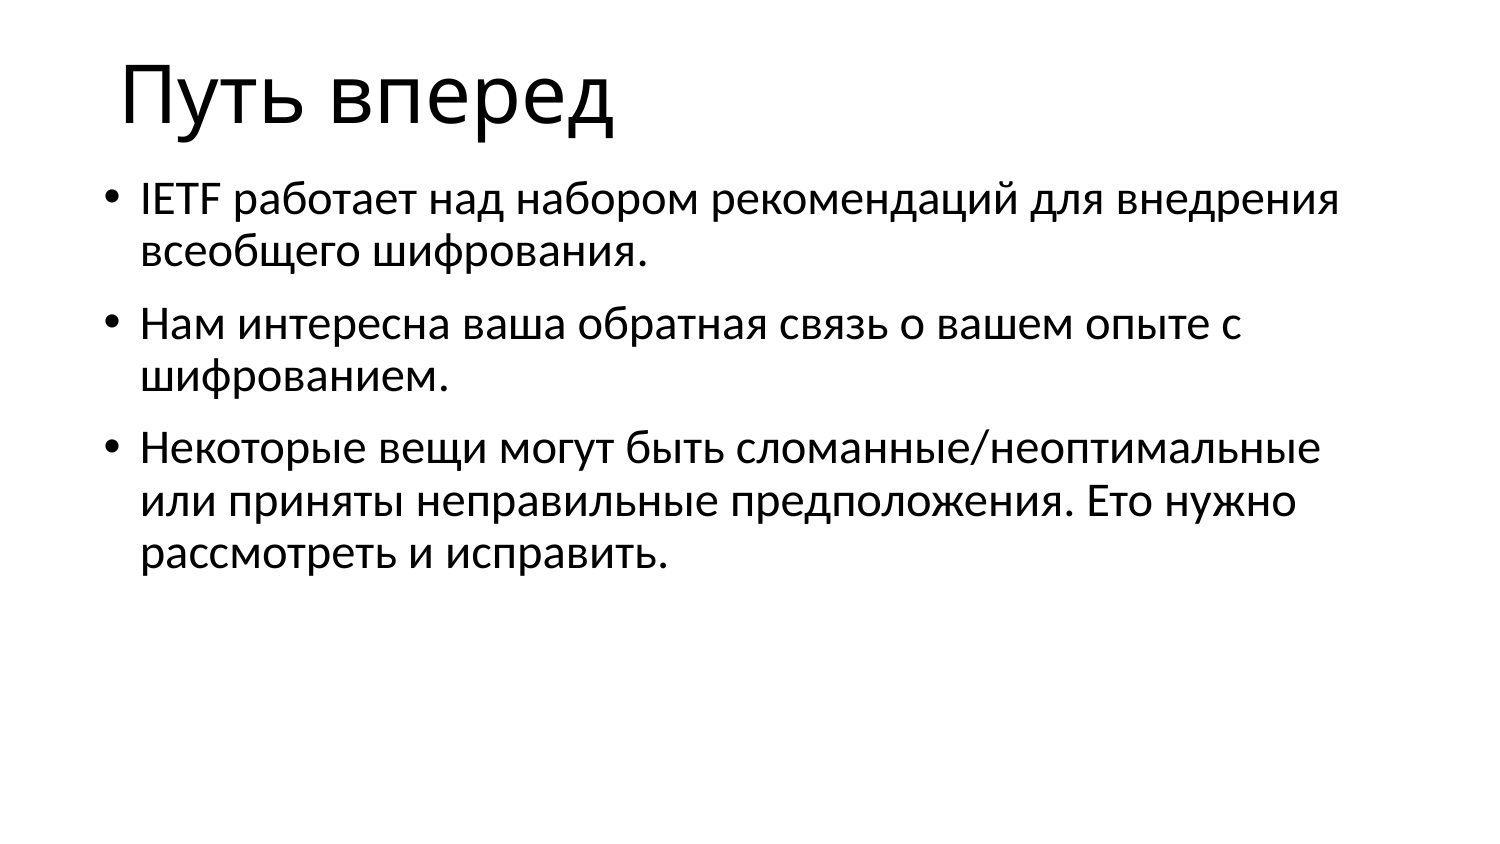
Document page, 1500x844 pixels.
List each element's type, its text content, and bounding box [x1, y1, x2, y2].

title Путь вперед [103, 44, 1397, 149]
list IETF работает над набором рекомендаций для внедрения всеобщего шифрования. Нам интересна ваша обратная связь о вашем опыте с шифрованием. Некоторые вещи могут быть сломанные/неоптимальные или приняты неправильные предположения. Ето нужно рассмотреть и исправить. [88, 164, 1404, 588]
